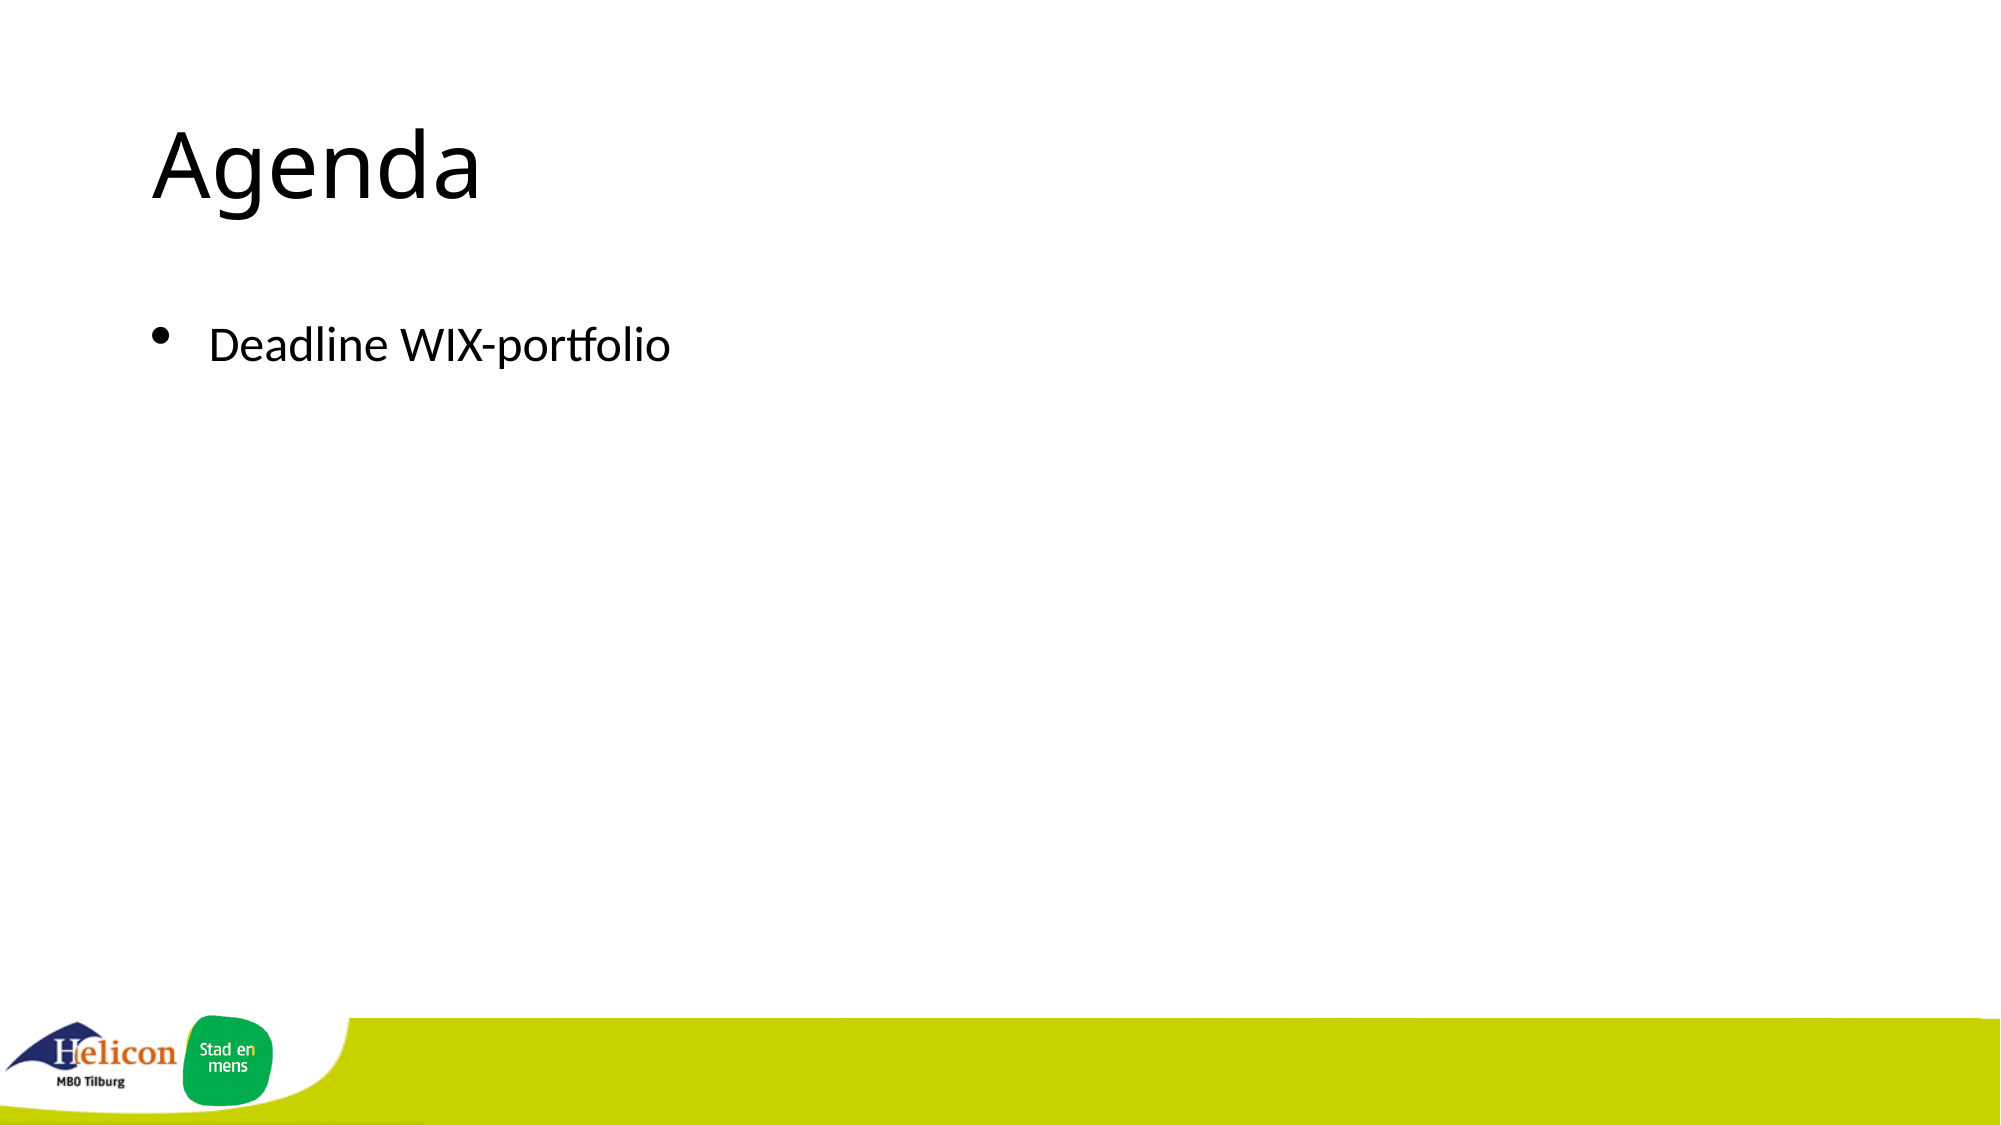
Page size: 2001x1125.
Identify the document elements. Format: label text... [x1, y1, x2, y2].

picture [0, 1014, 424, 1125]
list Deadline WIX-portfolio [137, 299, 1863, 1014]
title Agenda [137, 59, 1863, 278]
